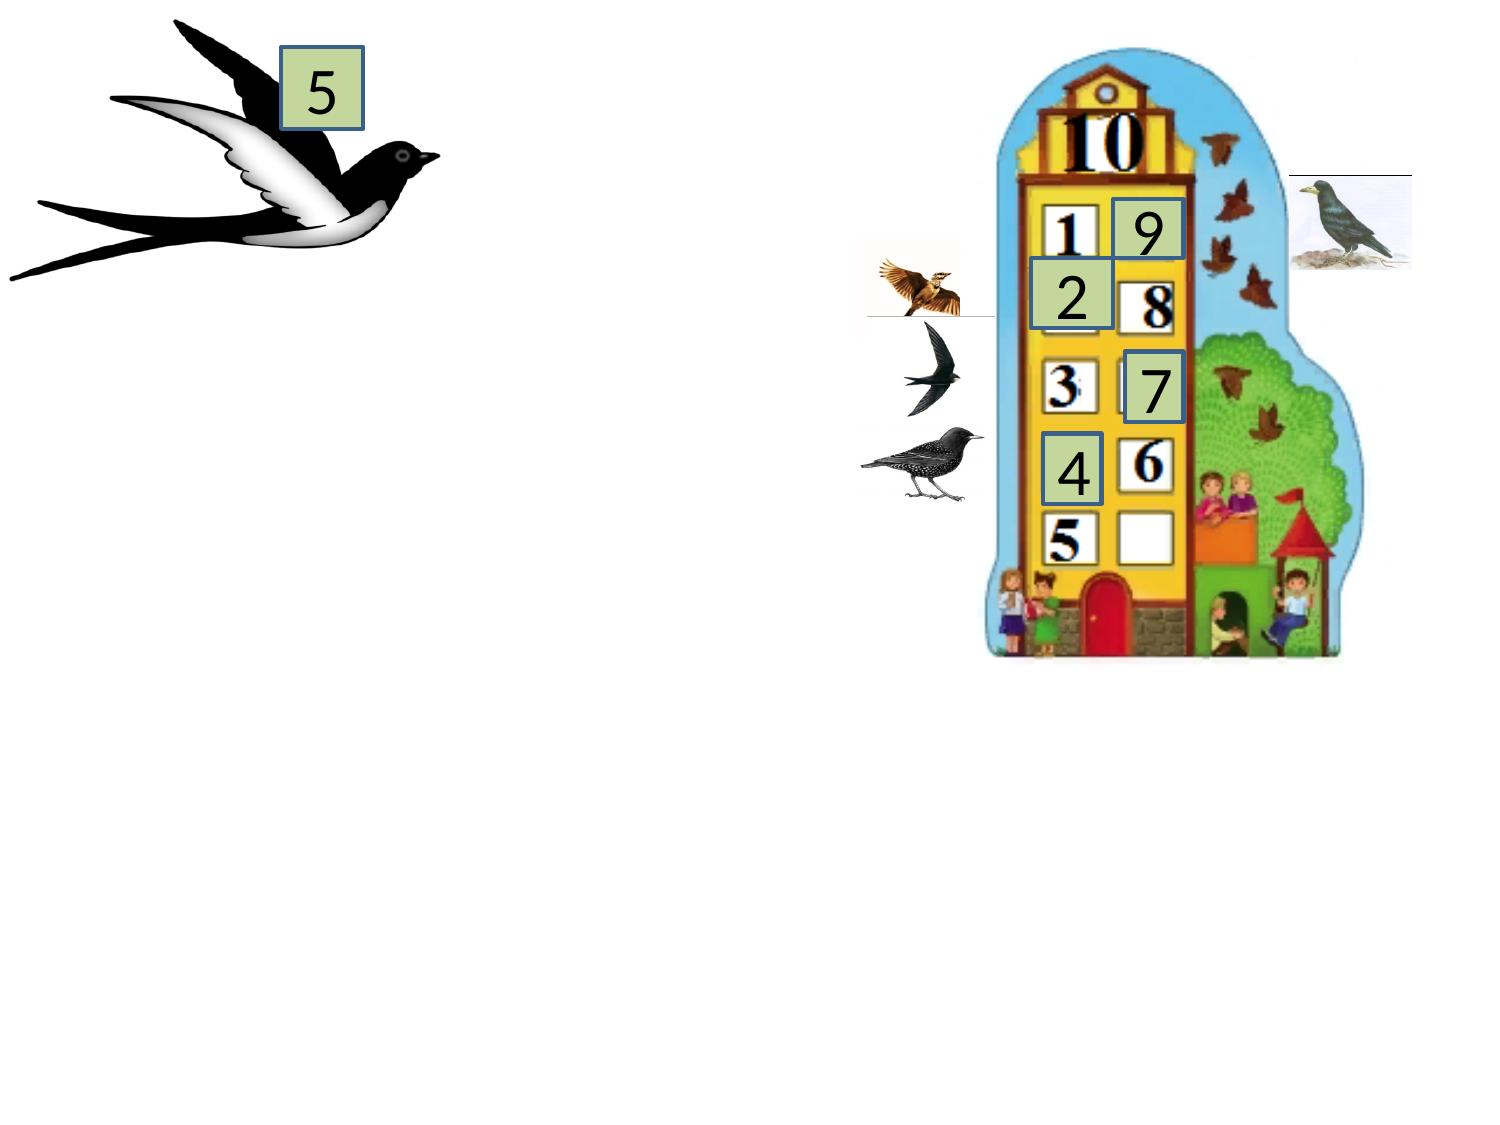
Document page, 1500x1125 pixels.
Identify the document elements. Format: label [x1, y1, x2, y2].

picture [855, 46, 1412, 689]
picture [0, 0, 451, 290]
